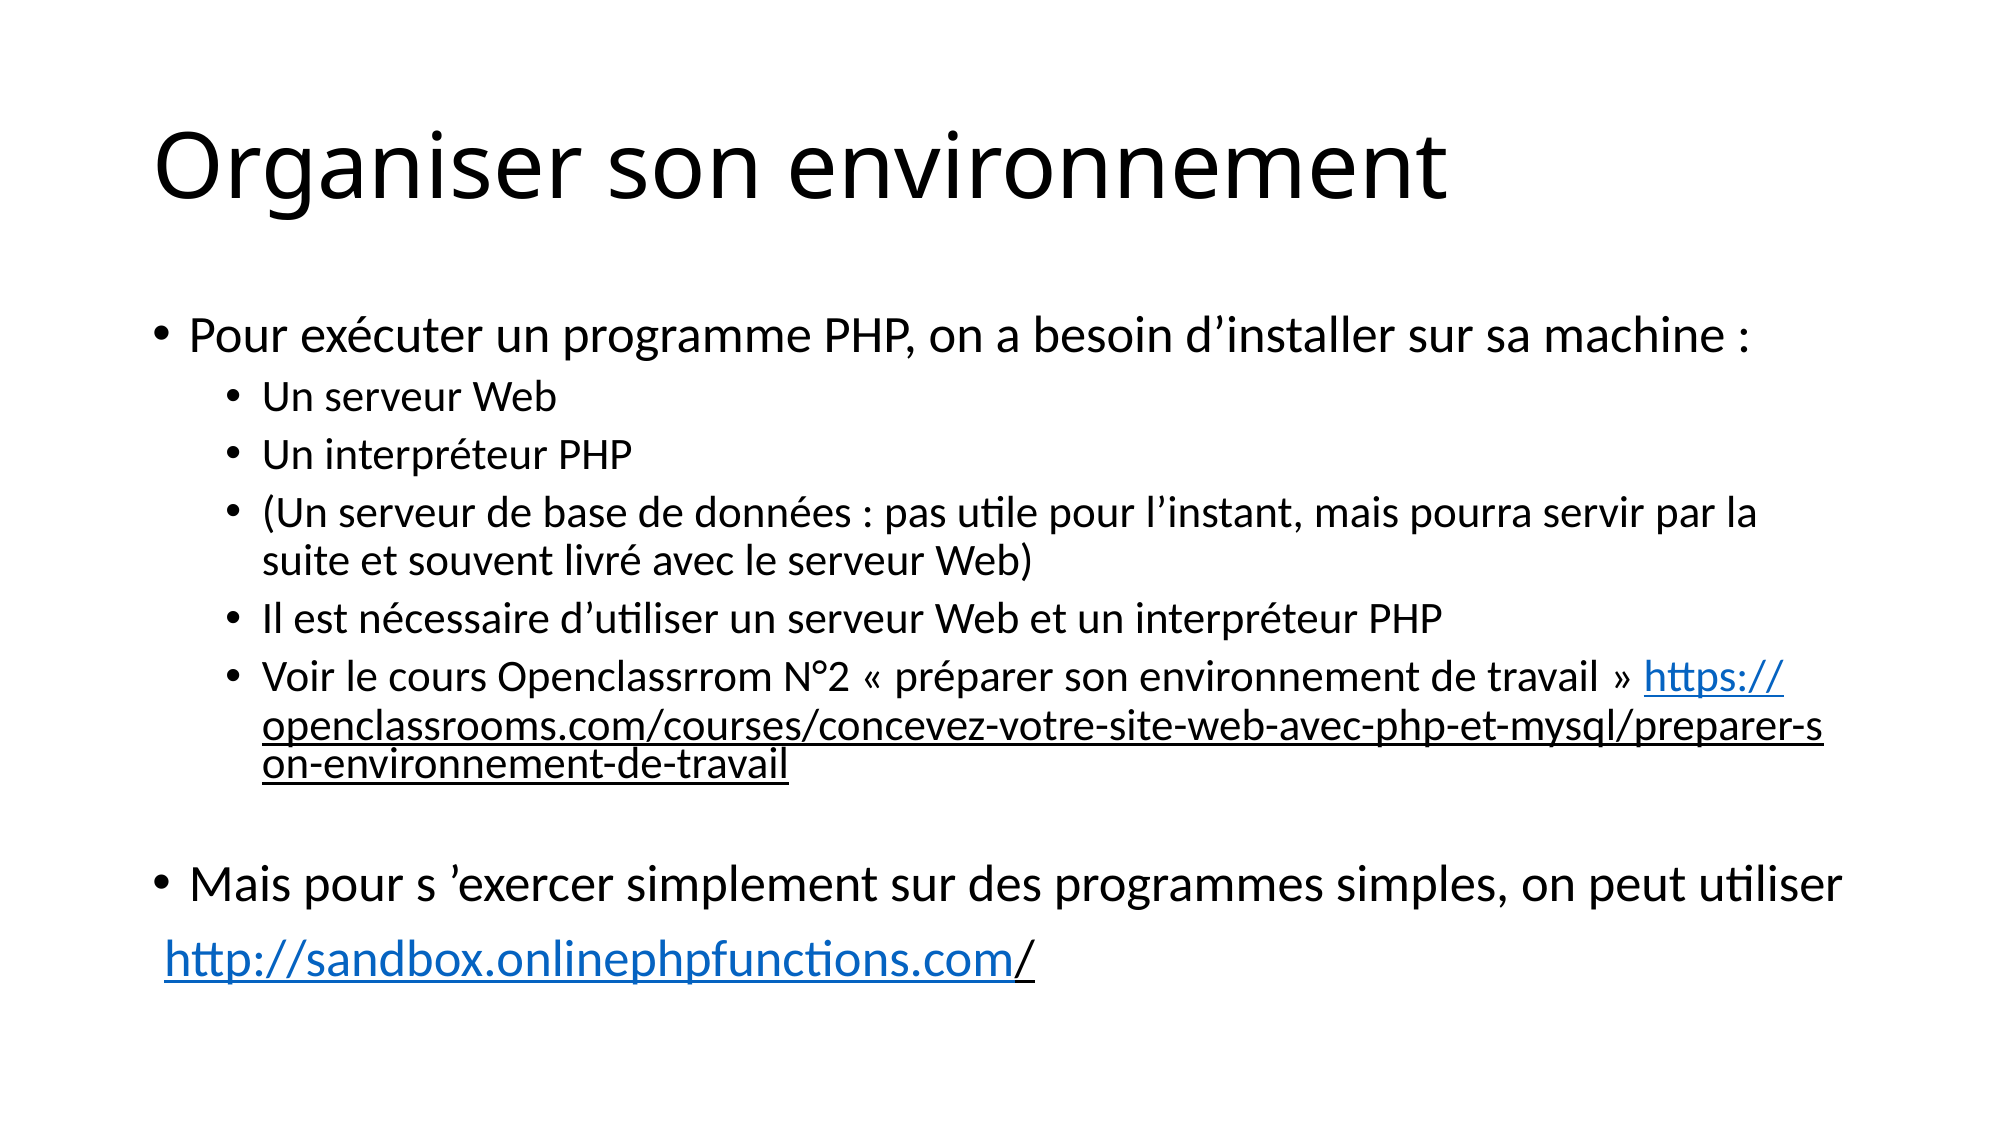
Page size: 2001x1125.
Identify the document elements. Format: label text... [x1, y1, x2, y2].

list Pour exécuter un programme PHP, on a besoin d’installer sur sa machine : Un serveur Web Un interpréteur PHP (Un serveur de base de données : pas utile pour l’instant, mais pourra servir par la suite et souvent livré avec le serveur Web) Il est nécessaire d’utiliser un serveur Web et un interpréteur PHP Voir le cours Openclassrrom N°2 « préparer son environnement de travail » https://openclassrooms.com/courses/concevez-votre-site-web-avec-php-et-mysql/preparer-son-environnement-de-travail Mais pour s ’exercer simplement sur des programmes simples, on peut utiliser http://sandbox.onlinephpfunctions.com/ [137, 299, 1863, 1014]
title Organiser son environnement [137, 59, 1863, 278]
